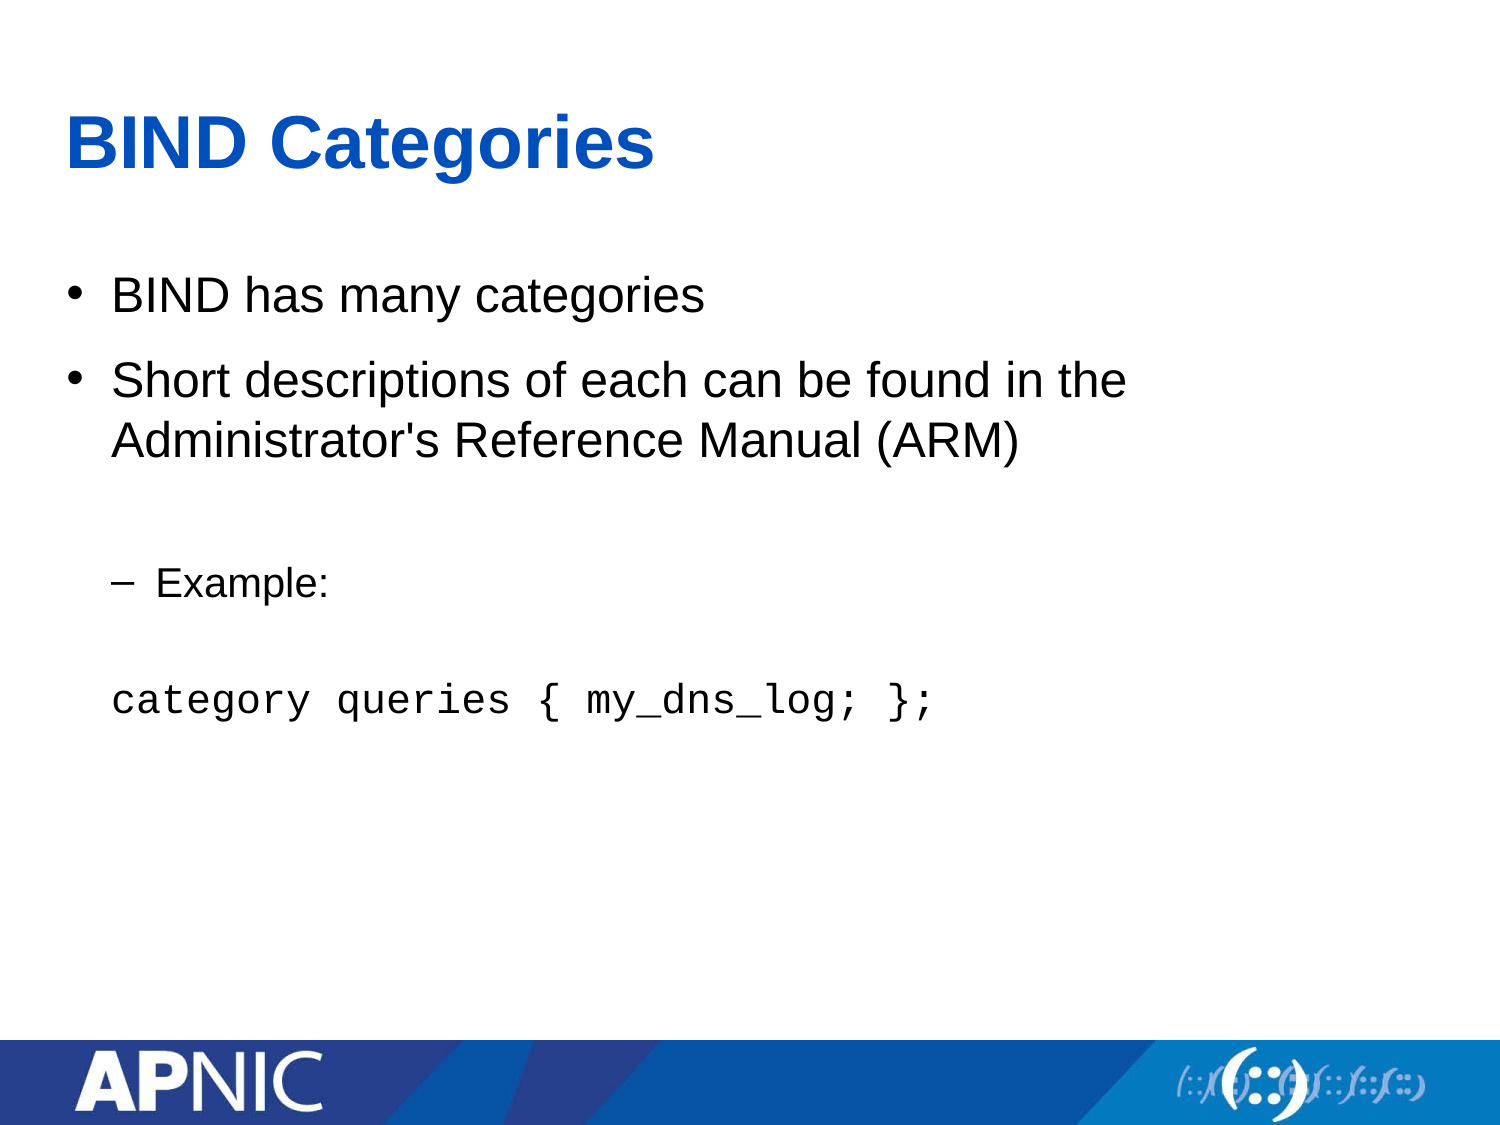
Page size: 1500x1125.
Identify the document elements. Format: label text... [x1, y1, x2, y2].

picture [0, 1040, 1500, 1125]
title BIND Categories [64, 45, 1436, 233]
list BIND has many categories Short descriptions of each can be found in the Administrator's Reference Manual (ARM) Example: category queries { my_dns_log; }; [66, 262, 1437, 1012]
